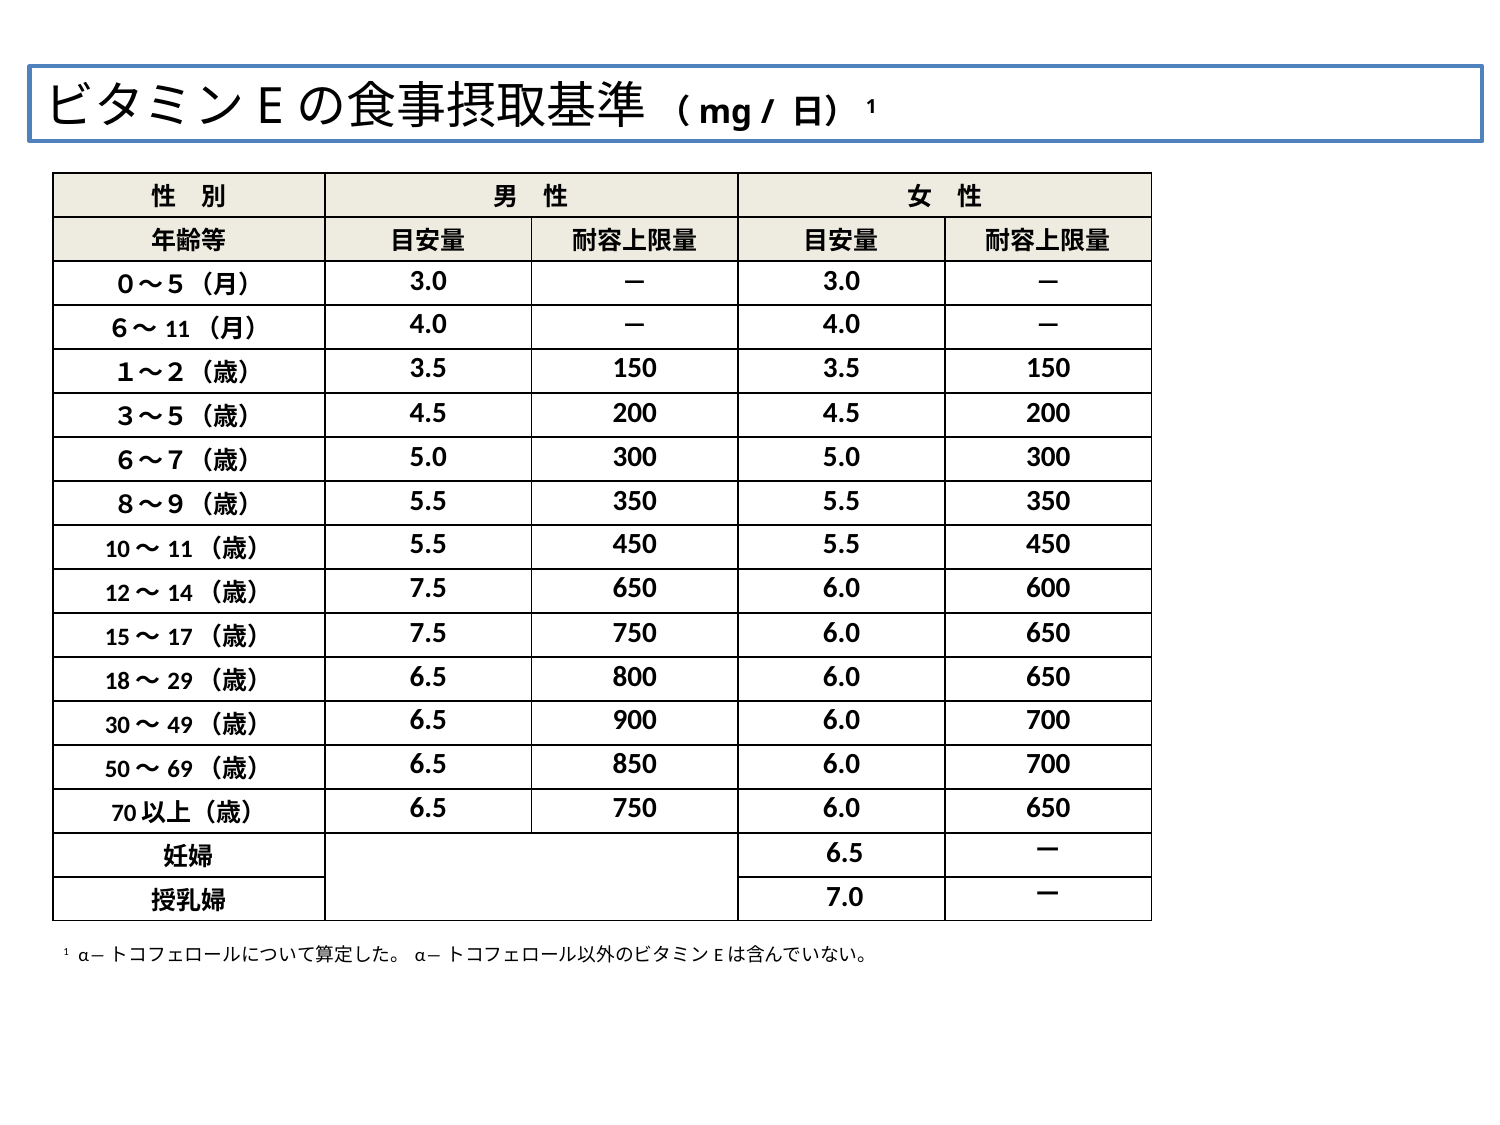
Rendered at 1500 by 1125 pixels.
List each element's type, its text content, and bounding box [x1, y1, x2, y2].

table_cell 4.0 [326, 306, 531, 348]
table_cell ６～７（歳） [54, 438, 324, 480]
table_cell ６～11（月） [54, 306, 324, 348]
table_cell 150 [946, 350, 1151, 392]
table_cell 3.5 [739, 350, 944, 392]
table_cell 6.5 [326, 658, 531, 700]
table_cell 30～49（歳） [54, 702, 324, 744]
table_header 男 性 [326, 174, 737, 216]
table_cell 6.0 [739, 702, 944, 744]
table_cell 450 [946, 526, 1151, 568]
table_cell 3.0 [326, 262, 531, 304]
table_cell 650 [946, 658, 1151, 700]
table_cell 6.0 [739, 614, 944, 656]
table_cell 耐容上限量 [946, 218, 1151, 260]
table_cell 6.5 [326, 746, 531, 788]
table_cell 700 [946, 702, 1151, 744]
table_cell 650 [946, 790, 1151, 832]
table_cell 350 [946, 482, 1151, 524]
table_cell [326, 834, 737, 920]
table_cell 3.5 [326, 350, 531, 392]
table_cell 4.5 [739, 394, 944, 436]
table_cell 4.0 [739, 306, 944, 348]
table_cell 50～69（歳） [54, 746, 324, 788]
table_cell 6.5 [739, 834, 944, 876]
table_cell 年齢等 [54, 218, 324, 260]
table_cell 4.5 [326, 394, 531, 436]
table_cell 350 [532, 482, 737, 524]
table_cell 70以上（歳） [54, 790, 324, 832]
table_cell 6.0 [739, 570, 944, 612]
table_cell 7.0 [739, 878, 944, 920]
table_cell 200 [946, 394, 1151, 436]
table_cell 6.5 [326, 702, 531, 744]
table_cell ― [532, 262, 737, 304]
table_cell 450 [532, 526, 737, 568]
table_cell 300 [946, 438, 1151, 480]
table_cell 650 [532, 570, 737, 612]
table_cell 10～11（歳） [54, 526, 324, 568]
table_cell 900 [532, 702, 737, 744]
table_cell 目安量 [739, 218, 944, 260]
table_header 性 別 [54, 174, 324, 216]
table_cell ０～５（月） [54, 262, 324, 304]
table_cell － [946, 878, 1151, 920]
table_cell 850 [532, 746, 737, 788]
table_cell ― [946, 262, 1151, 304]
table_cell 1 α―トコフェロールについて算定した。α―トコフェロール以外のビタミンEは含んでいない。 [53, 921, 1152, 966]
table_cell 目安量 [326, 218, 531, 260]
text_box ビタミンEの食事摂取基準 （mg / 日）1 [27, 64, 1484, 143]
table_cell 6.5 [326, 790, 531, 832]
table_cell 12～14（歳） [54, 570, 324, 612]
table_cell 6.0 [739, 658, 944, 700]
table_cell 5.5 [326, 526, 531, 568]
table_cell 授乳婦 [54, 878, 324, 920]
table_cell 5.5 [739, 526, 944, 568]
table_cell ― [532, 306, 737, 348]
table_cell 6.0 [739, 746, 944, 788]
table_cell 18～29（歳） [54, 658, 324, 700]
table_cell 6.0 [739, 790, 944, 832]
table_cell 150 [532, 350, 737, 392]
table_cell １～２（歳） [54, 350, 324, 392]
table_cell 5.0 [326, 438, 531, 480]
table_header 女 性 [739, 174, 1151, 216]
table_cell 600 [946, 570, 1151, 612]
table_cell 5.0 [739, 438, 944, 480]
table_cell 800 [532, 658, 737, 700]
table_cell 15～17（歳） [54, 614, 324, 656]
table_cell 7.5 [326, 570, 531, 612]
table_cell 650 [946, 614, 1151, 656]
table_cell － [946, 834, 1151, 876]
table_cell 5.5 [739, 482, 944, 524]
table_cell 耐容上限量 [532, 218, 737, 260]
table_cell 200 [532, 394, 737, 436]
table_cell 300 [532, 438, 737, 480]
table_cell 750 [532, 790, 737, 832]
table_cell ３～５（歳） [54, 394, 324, 436]
table_cell 妊婦 [54, 834, 324, 876]
table_cell 700 [946, 746, 1151, 788]
table_cell 5.5 [326, 482, 531, 524]
table_cell 3.0 [739, 262, 944, 304]
table_cell 750 [532, 614, 737, 656]
table_cell ― [946, 306, 1151, 348]
table_cell ８～９（歳） [54, 482, 324, 524]
table_cell 7.5 [326, 614, 531, 656]
